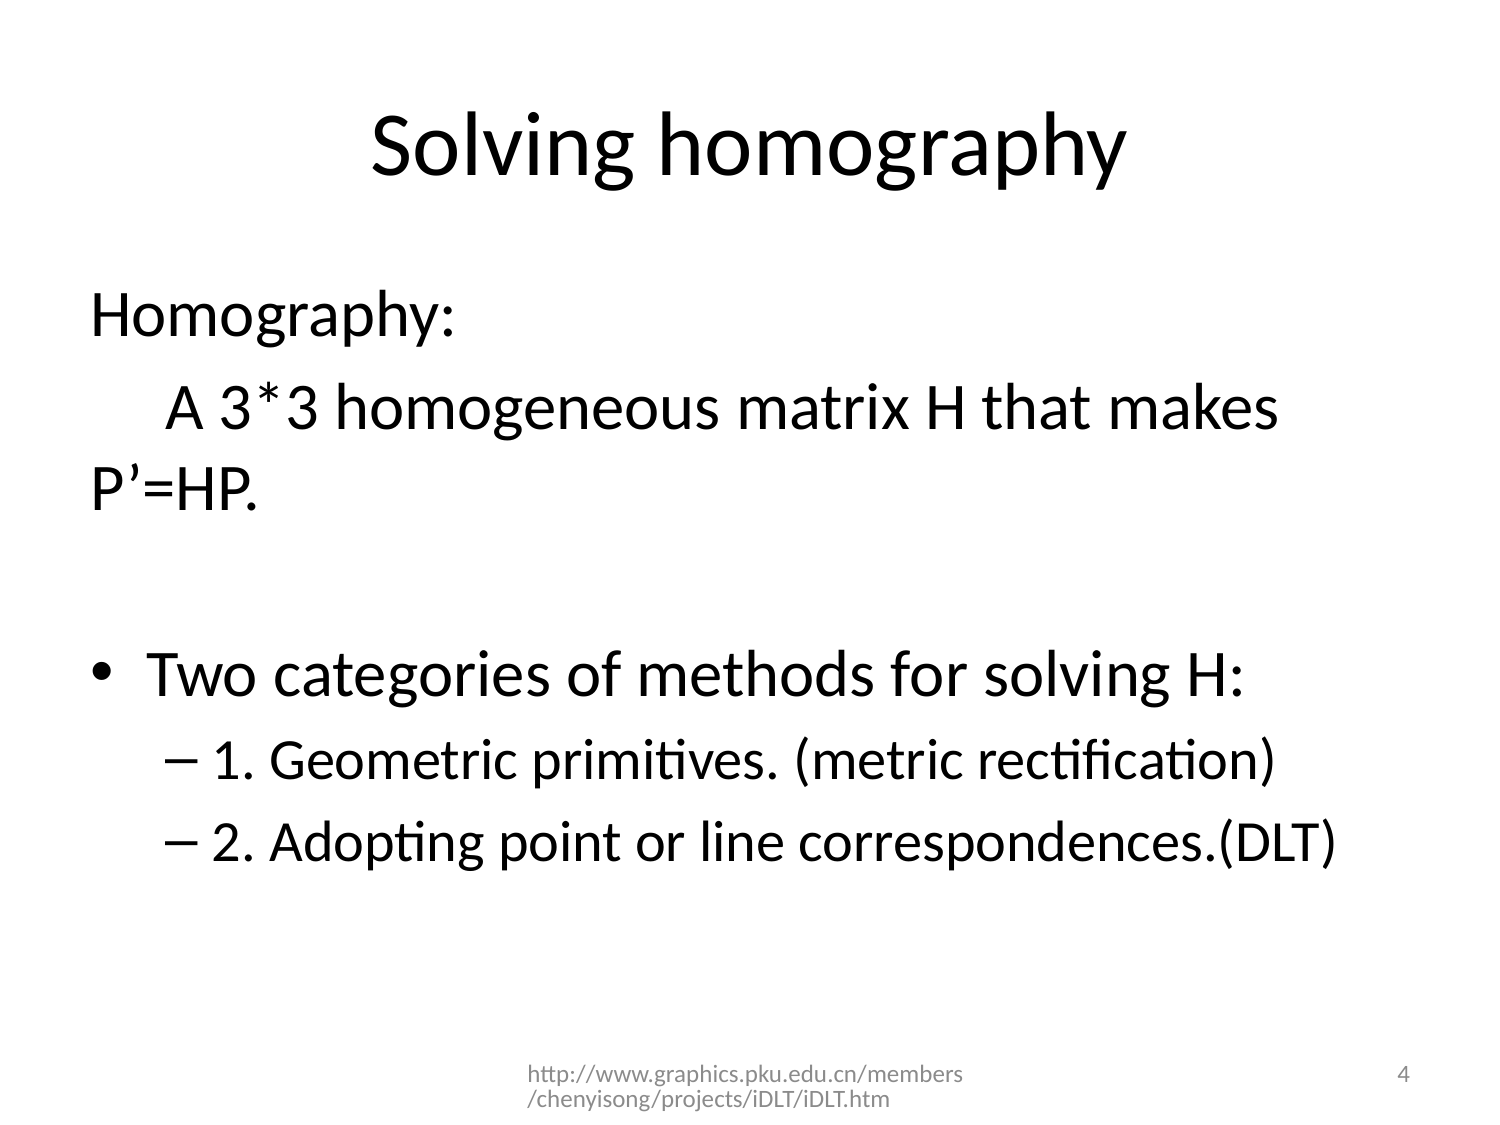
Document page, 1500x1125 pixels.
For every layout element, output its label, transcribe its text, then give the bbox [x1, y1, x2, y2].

footer http://www.graphics.pku.edu.cn/members/chenyisong/projects/iDLT/iDLT.htm [512, 1042, 988, 1103]
slide_number 4 [1074, 1042, 1425, 1103]
list Homography: A 3*3 homogeneous matrix H that makes P’=HP. Two categories of methods for solving H: 1. Geometric primitives. (metric rectification) 2. Adopting point or line correspondences.(DLT) [75, 262, 1425, 1005]
title Solving homography [75, 45, 1425, 233]
